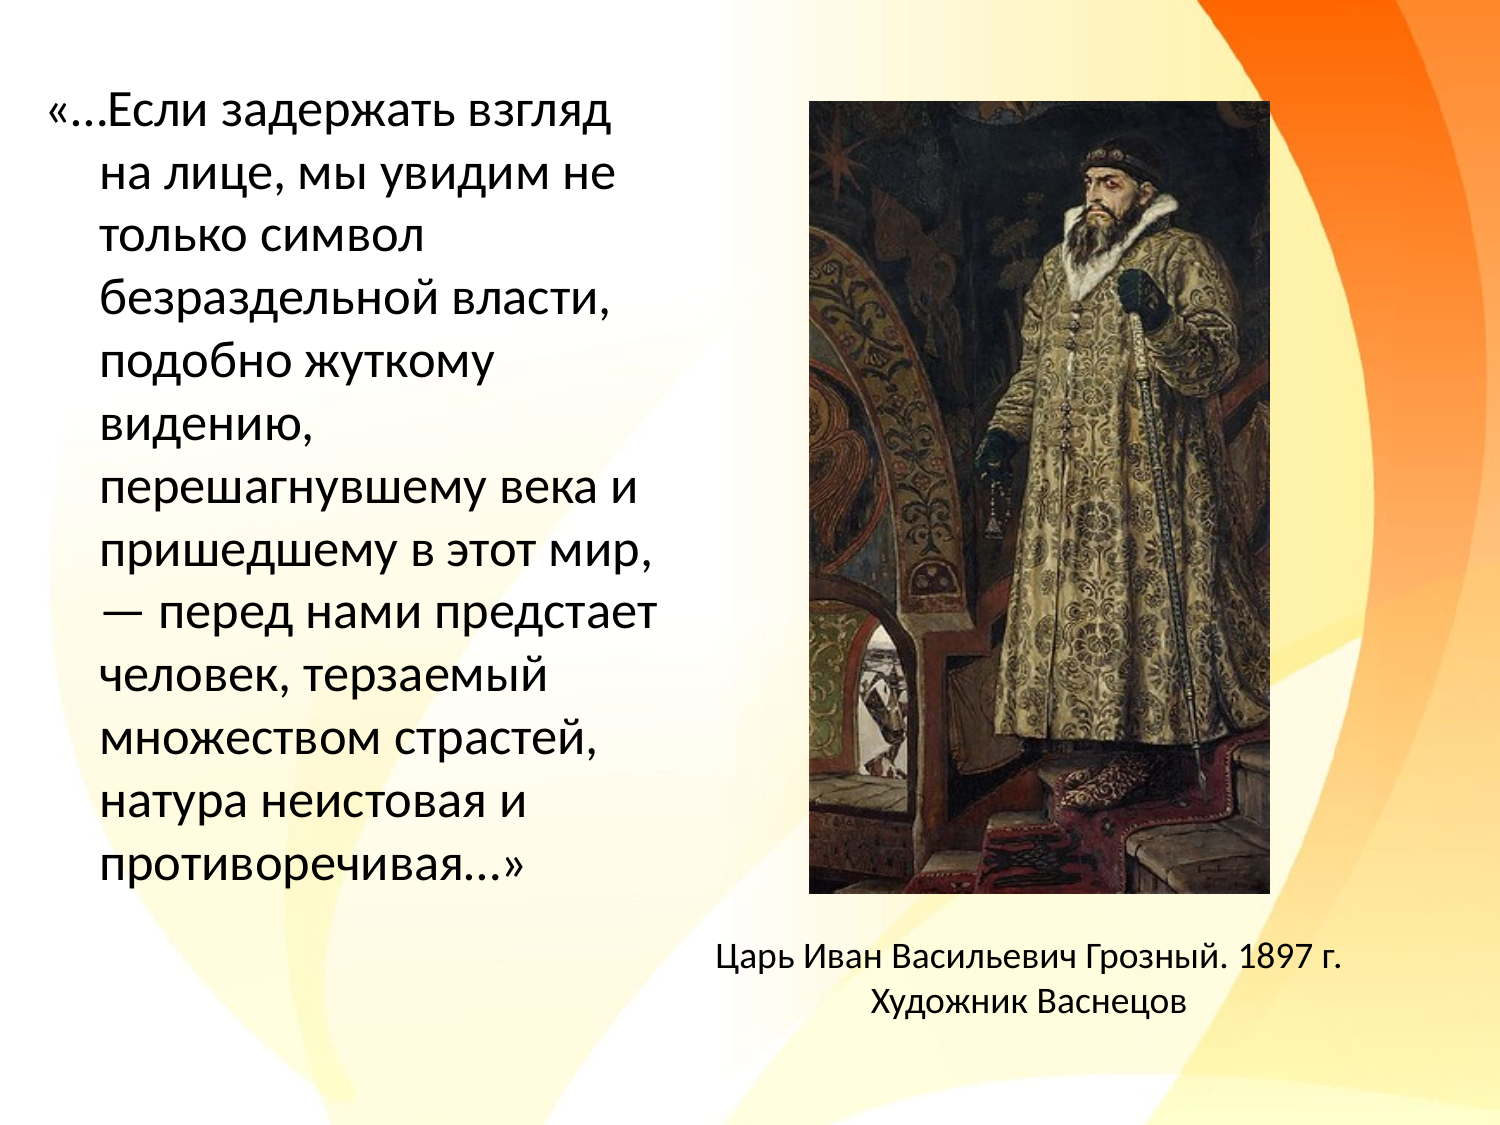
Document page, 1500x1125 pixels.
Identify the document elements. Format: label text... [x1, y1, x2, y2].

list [808, 101, 1270, 894]
picture [0, 0, 1500, 1125]
title Царь Иван Васильевич Грозный. 1897 г. Художник Васнецов [667, 905, 1392, 1047]
list «…Если задержать взгляд на лице, мы увидим не только символ безраздельной власти, подобно жуткому видению, перешагнувшему века и пришедшему в этот мир, — перед нами предстает человек, терзаемый множеством страстей, натура неистовая и противоречивая…» [29, 66, 692, 906]
